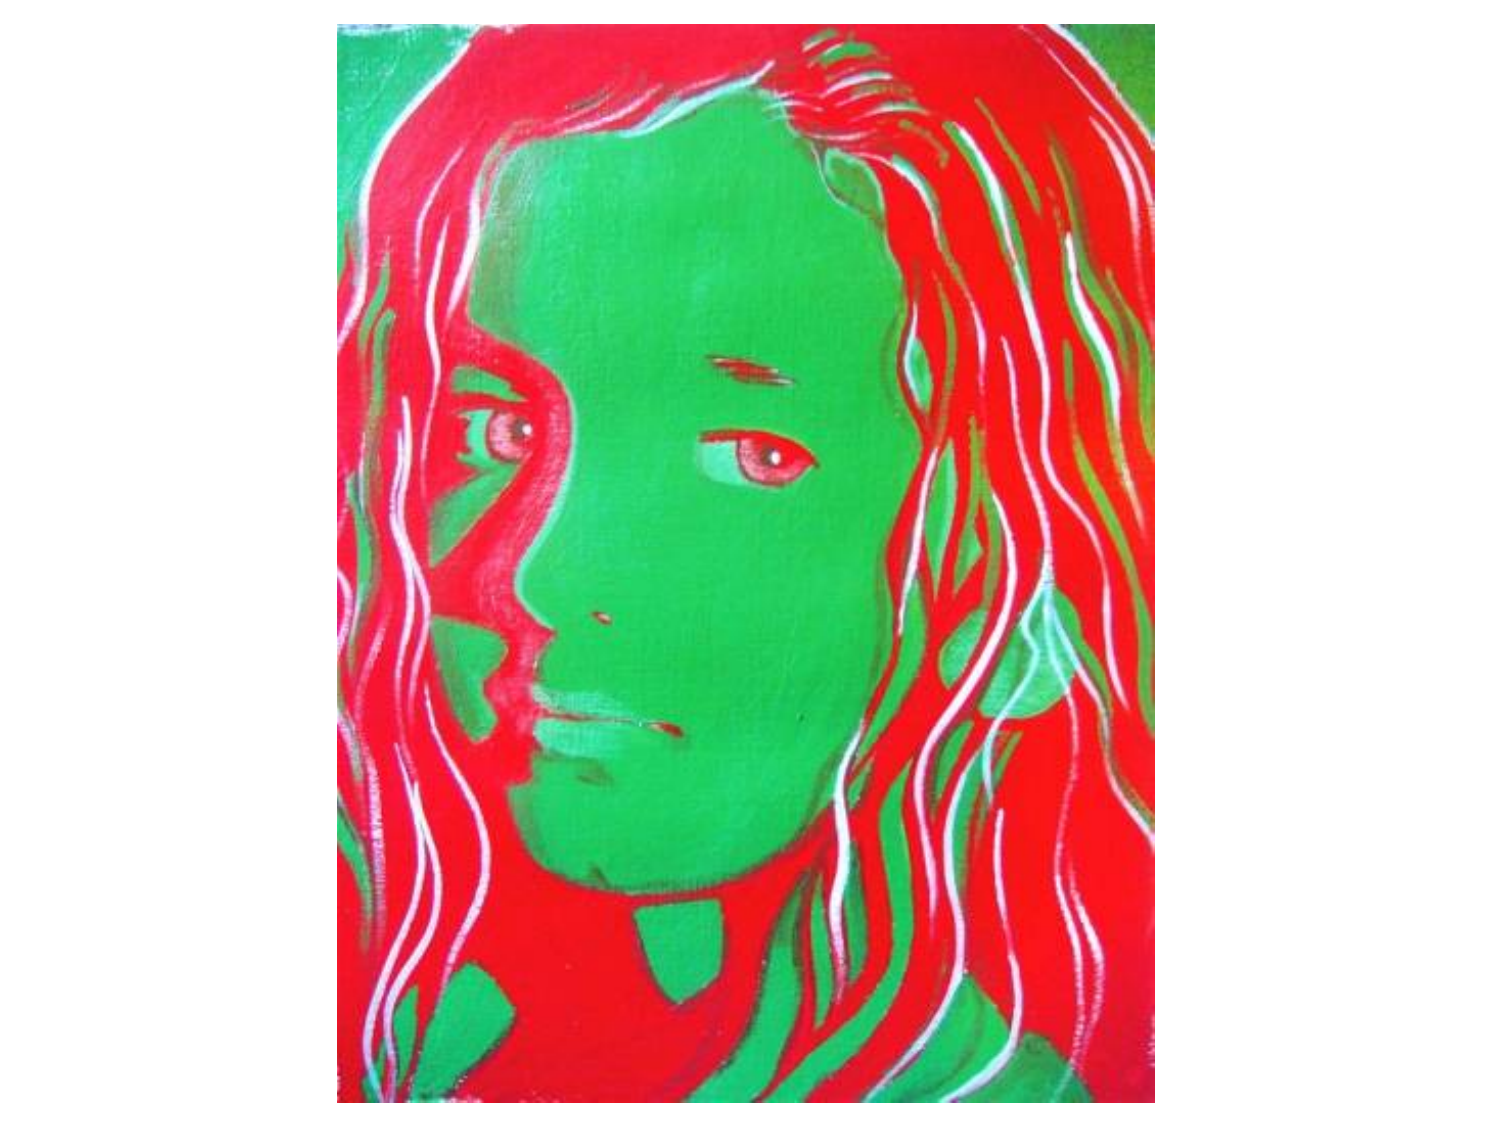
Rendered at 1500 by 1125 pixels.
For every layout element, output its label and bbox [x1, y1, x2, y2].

picture [337, 24, 1155, 1104]
